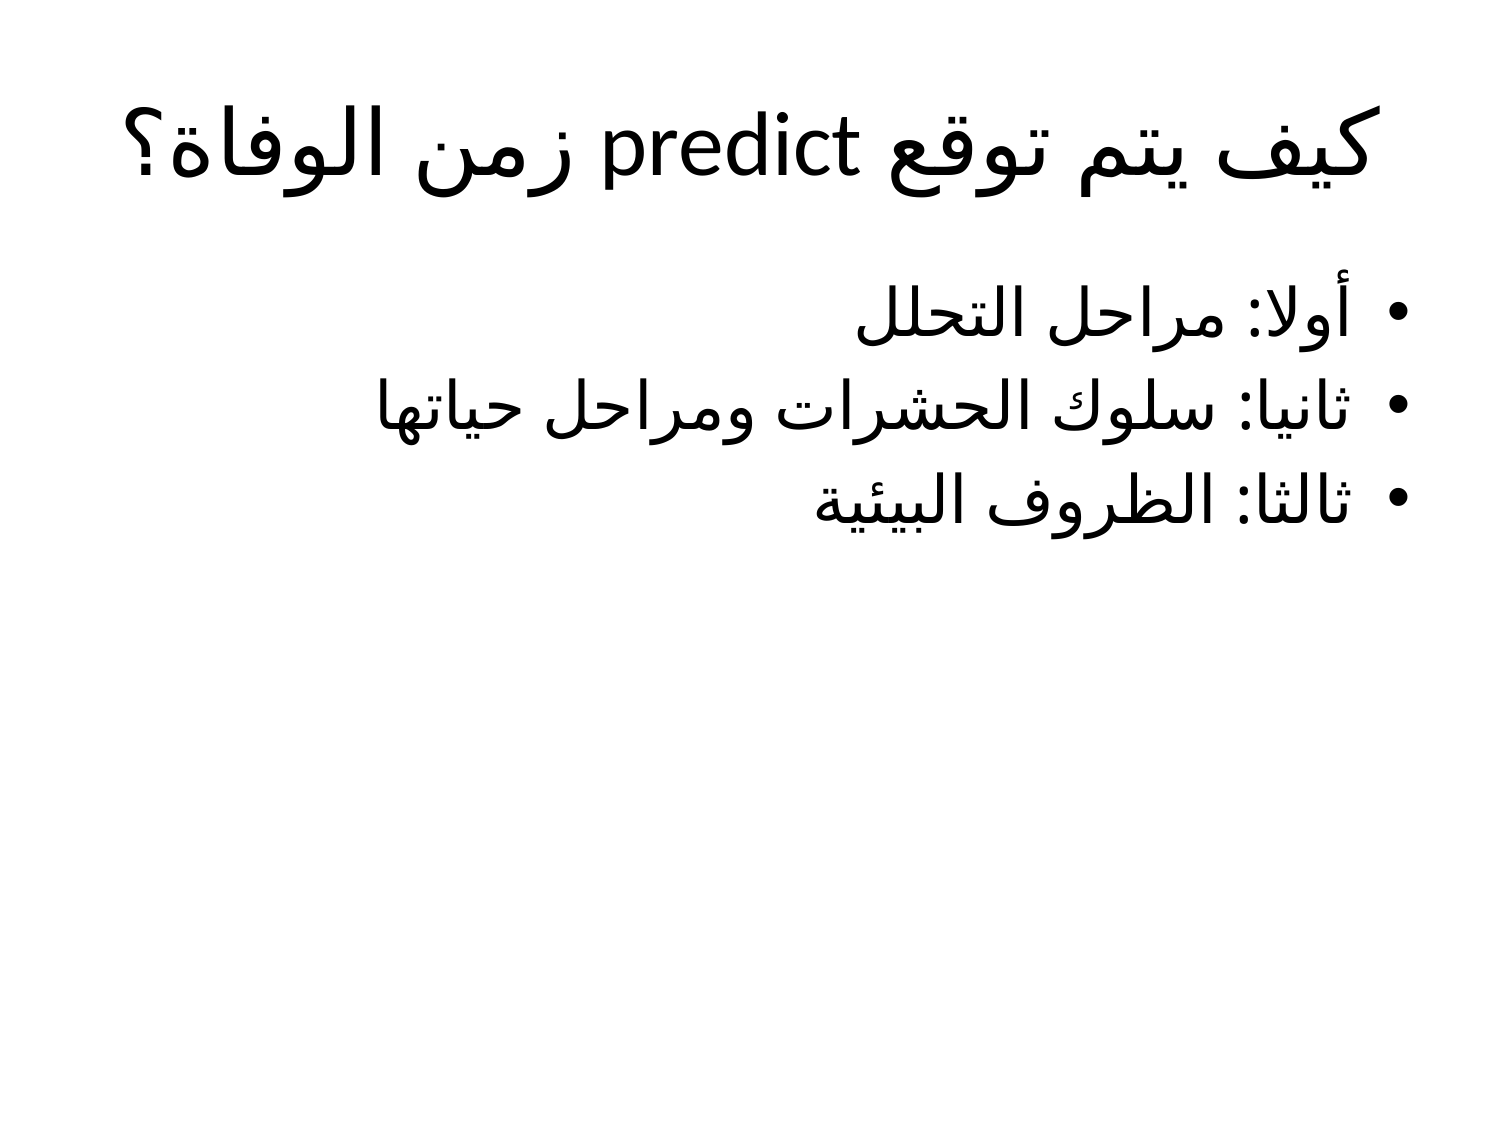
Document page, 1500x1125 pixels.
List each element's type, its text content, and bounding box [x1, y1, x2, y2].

list أولا: مراحل التحلل ثانيا: سلوك الحشرات ومراحل حياتها ثالثا: الظروف البيئية [75, 262, 1425, 1005]
title كيف يتم توقع predict زمن الوفاة؟ [75, 45, 1425, 233]
